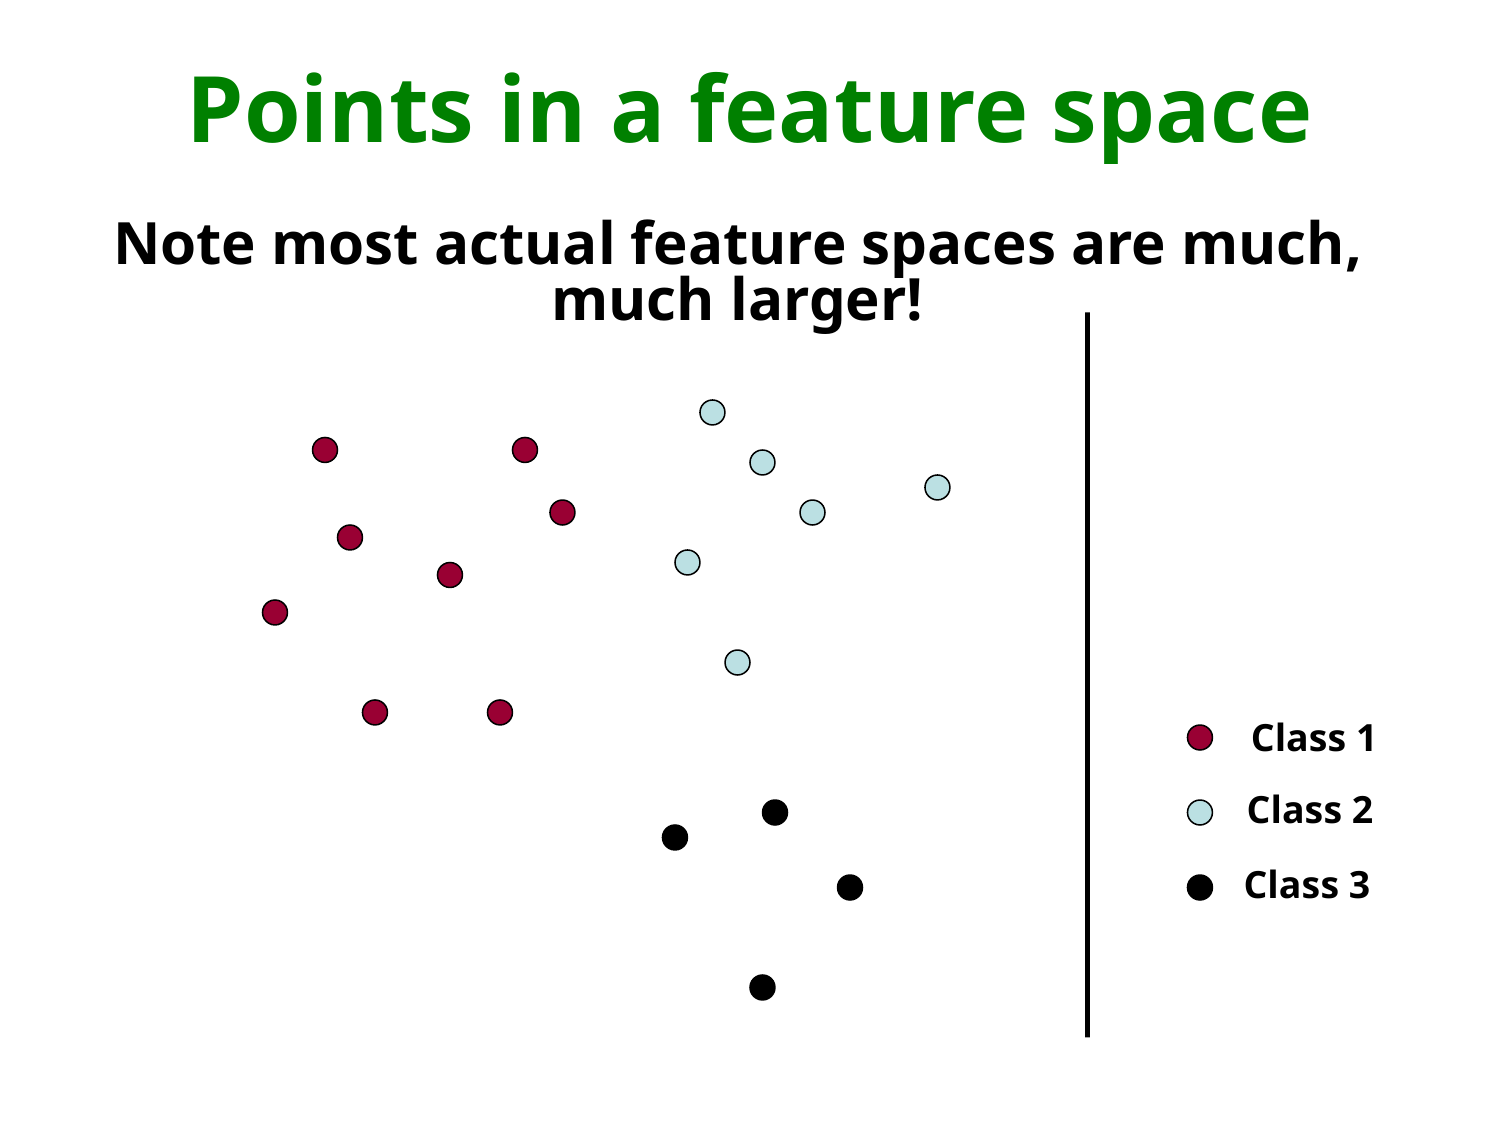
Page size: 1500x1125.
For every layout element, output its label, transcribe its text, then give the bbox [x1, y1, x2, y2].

text_box [762, 800, 788, 826]
text_box [750, 975, 775, 1000]
text_box [1187, 875, 1213, 901]
text_box [362, 699, 388, 725]
text_box [1187, 800, 1213, 826]
text_box [549, 500, 575, 526]
text_box [750, 450, 775, 475]
text_box Class 1 [1236, 714, 1393, 766]
text_box [437, 562, 463, 588]
text_box [699, 399, 725, 425]
text_box Class 3 [1228, 862, 1386, 914]
title Points in a feature space [74, 12, 1426, 201]
text_box [675, 549, 700, 575]
text_box [1187, 725, 1213, 751]
text_box [924, 474, 950, 500]
text_box Class 2 [1231, 787, 1389, 839]
text_box [662, 825, 688, 850]
text_box [512, 437, 538, 463]
text_box [262, 600, 288, 625]
text_box [837, 875, 863, 901]
text_box Note most actual feature spaces are much, much larger! [12, 212, 1463, 340]
text_box [312, 437, 338, 463]
text_box [800, 500, 826, 526]
text_box [487, 699, 513, 725]
text_box [725, 650, 751, 676]
text_box [337, 525, 363, 550]
